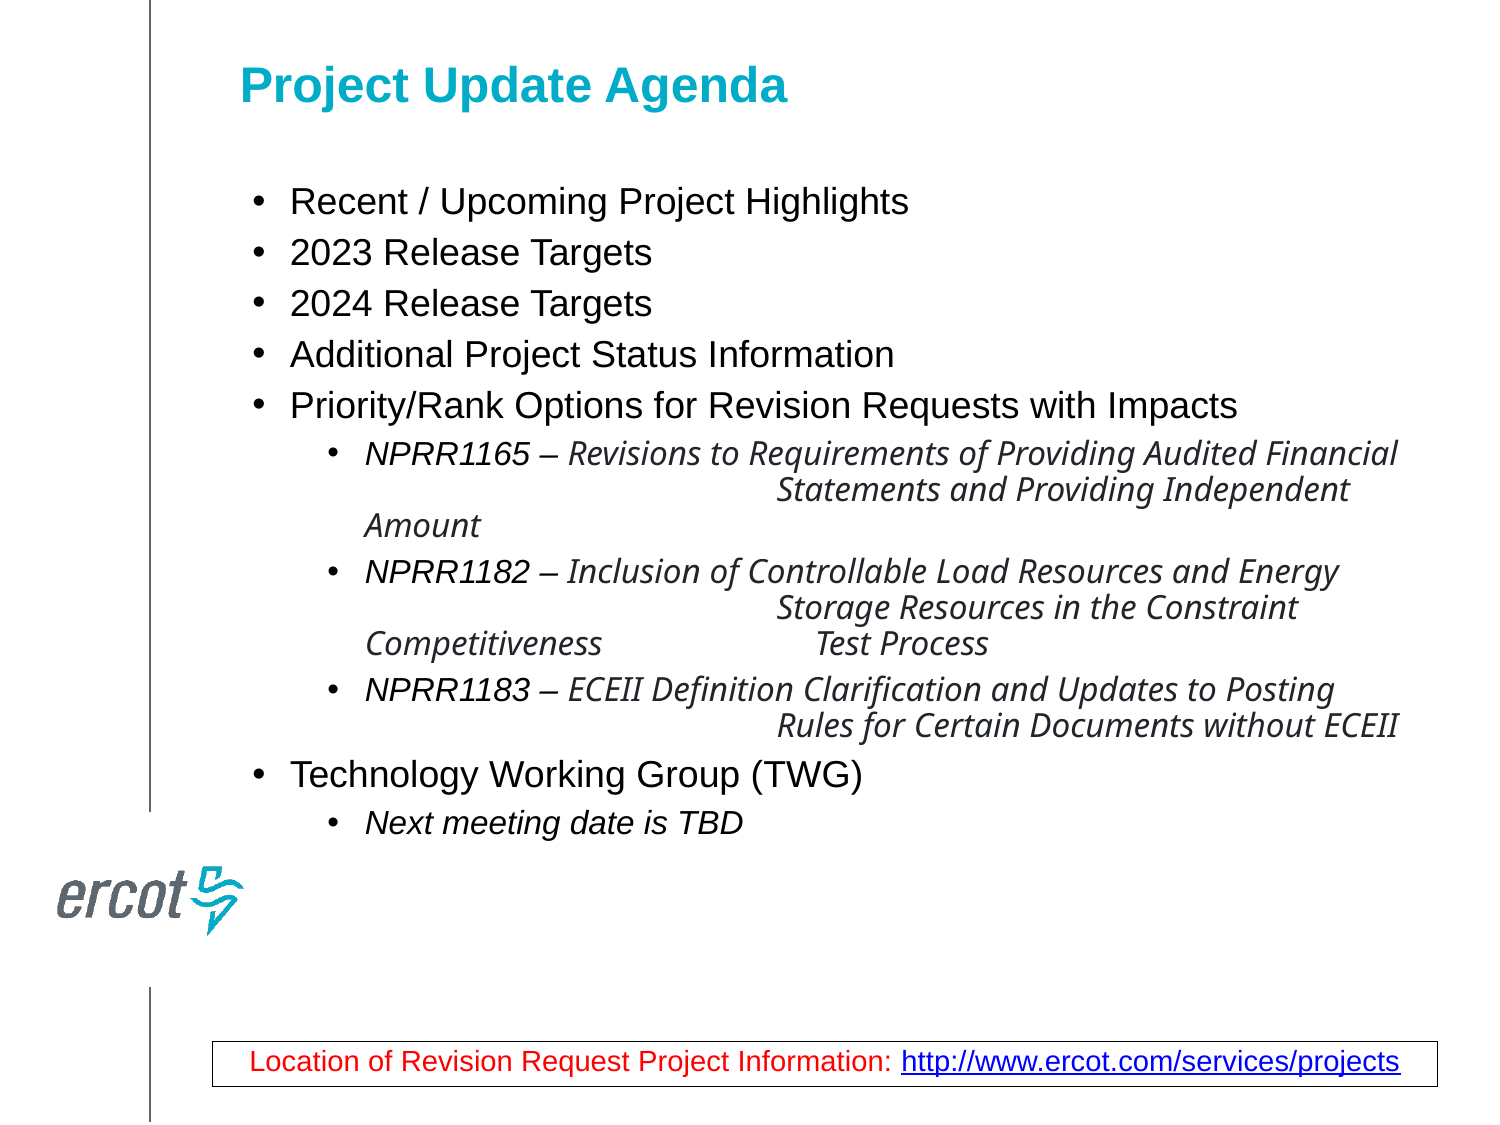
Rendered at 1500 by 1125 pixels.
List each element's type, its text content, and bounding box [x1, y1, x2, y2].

list Recent / Upcoming Project Highlights 2023 Release Targets 2024 Release Targets Additional Project Status Information Priority/Rank Options for Revision Requests with Impacts NPRR1165 – Revisions to Requirements of Providing Audited Financial Statements and Providing Independent Amount NPRR1182 – Inclusion of Controllable Load Resources and Energy Storage Resources in the Constraint Competitiveness Test Process NPRR1183 – ECEII Definition Clarification and Updates to Posting Rules for Certain Documents without ECEII Technology Working Group (TWG) Next meeting date is TBD [162, 174, 1438, 1025]
text_box Project Update Agenda [225, 52, 938, 125]
text_box Location of Revision Request Project Information: http://www.ercot.com/services/projects [212, 1041, 1438, 1087]
picture [53, 862, 162, 938]
